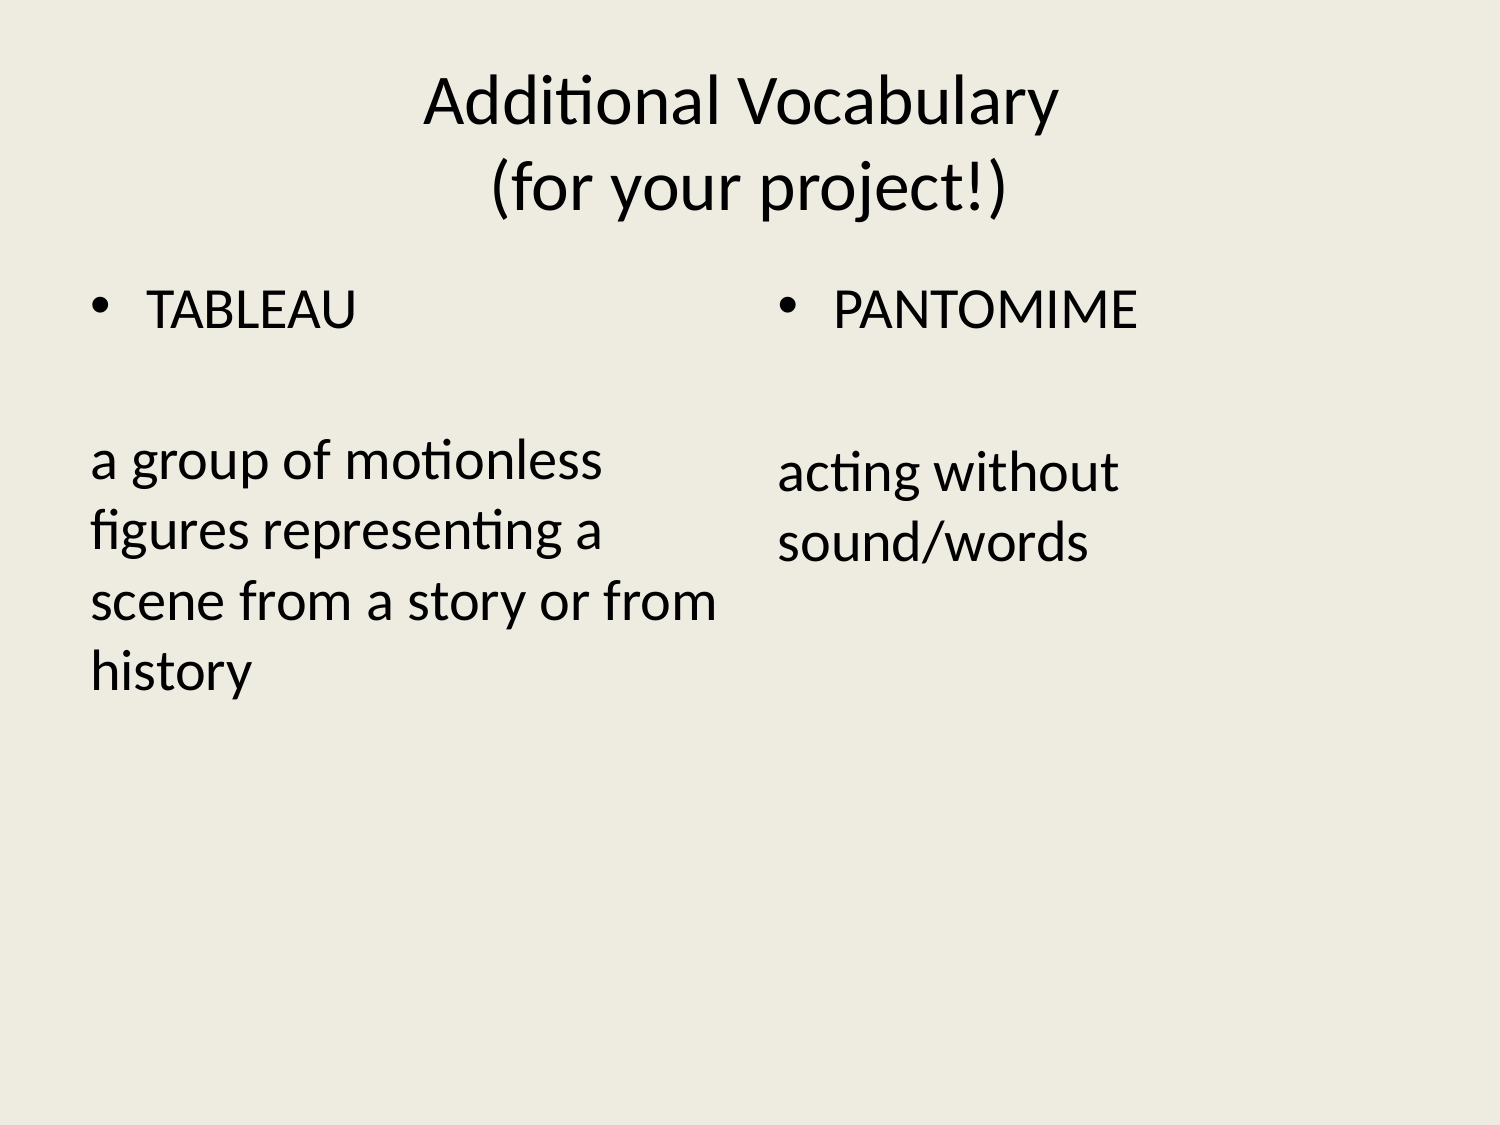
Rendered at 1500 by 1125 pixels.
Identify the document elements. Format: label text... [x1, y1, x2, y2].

list PANTOMIME acting without sound/words [762, 262, 1425, 1005]
list TABLEAU a group of motionless figures representing a scene from a story or from history [75, 262, 738, 1005]
title Additional Vocabulary (for your project!) [75, 45, 1425, 233]
